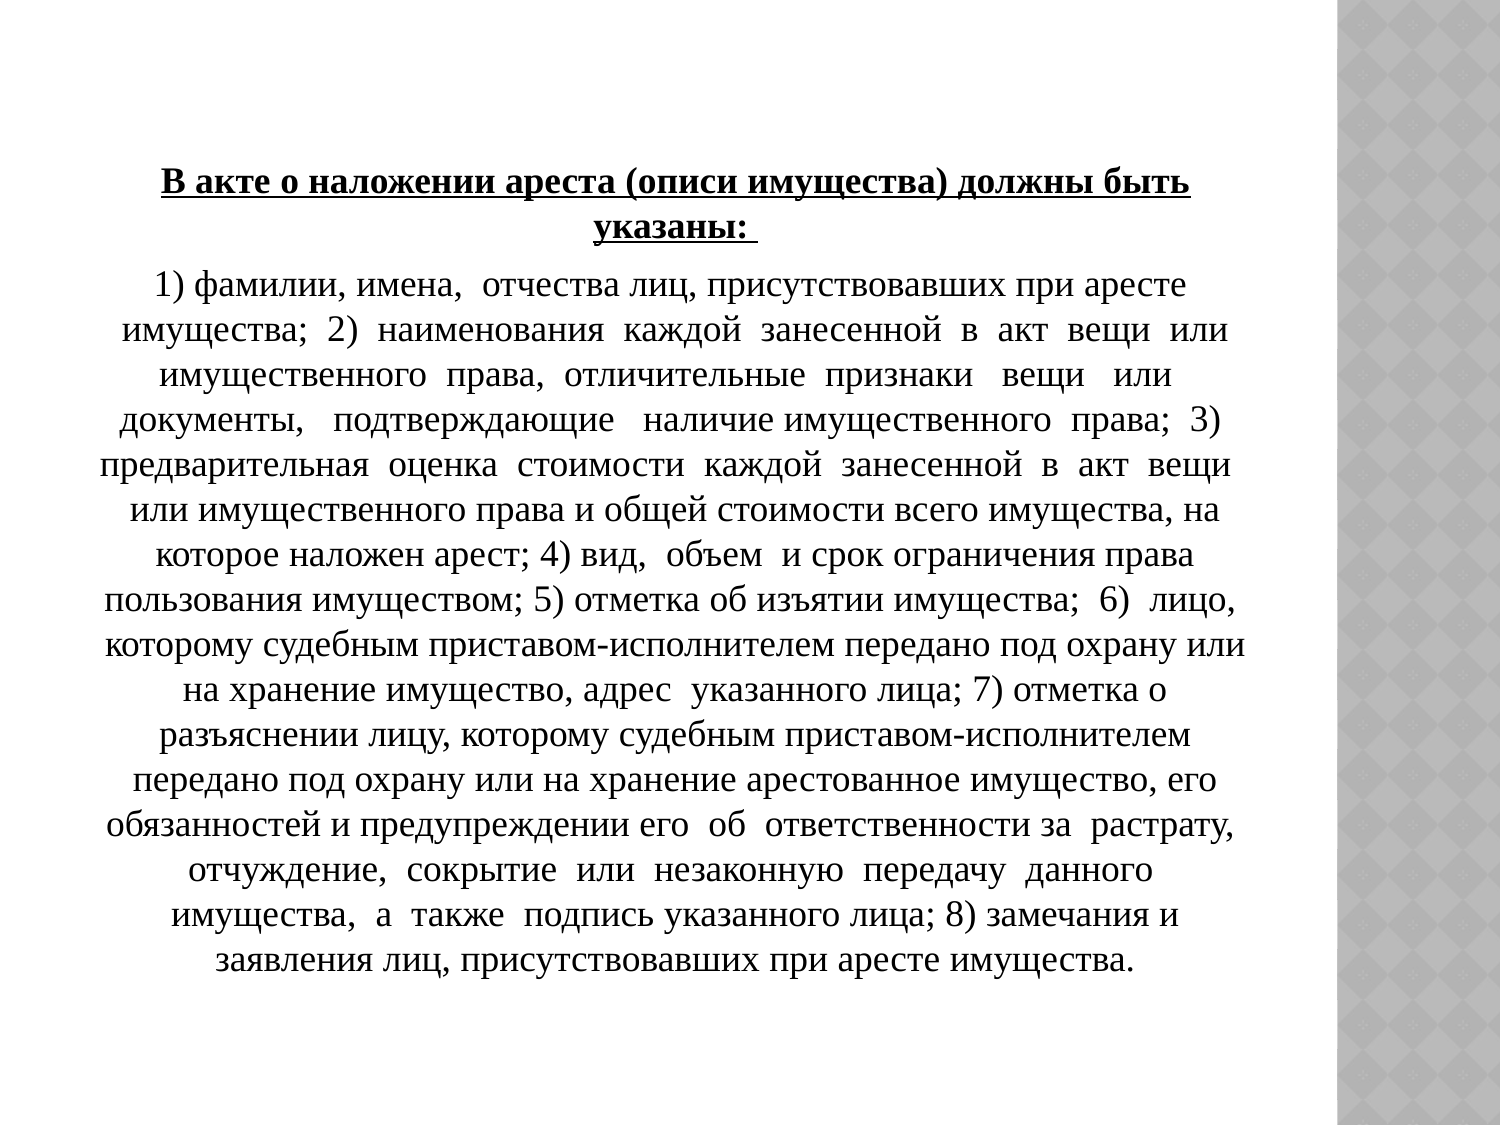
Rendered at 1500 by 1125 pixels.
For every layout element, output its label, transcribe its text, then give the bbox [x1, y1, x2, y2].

list В акте о наложении ареста (описи имущества) должны быть указаны: 1) фамилии, имена, отчества лиц, присутствовавших при аресте имущества; 2) наименования каждой занесенной в акт вещи или имущественного права, отличительные признаки вещи или документы, подтверждающие наличие имущественного права; 3) предварительная оценка стоимости каждой занесенной в акт вещи или имущественного права и общей стоимости всего имущества, на которое наложен арест; 4) вид, объем и срок ограничения права пользования имуществом; 5) отметка об изъятии имущества; 6) лицо, которому судебным приставом-исполнителем передано под охрану или на хранение имущество, адрес указанного лица; 7) отметка о разъяснении лицу, которому судебным приставом-исполнителем передано под охрану или на хранение арестованное имущество, его обязанностей и предупреждении его об ответственности за растрату, отчуждение, сокрытие или незаконную передачу данного имущества, а также подпись указанного лица; 8) замечания и заявления лиц, присутствовавших при аресте имущества. [82, 149, 1270, 1000]
